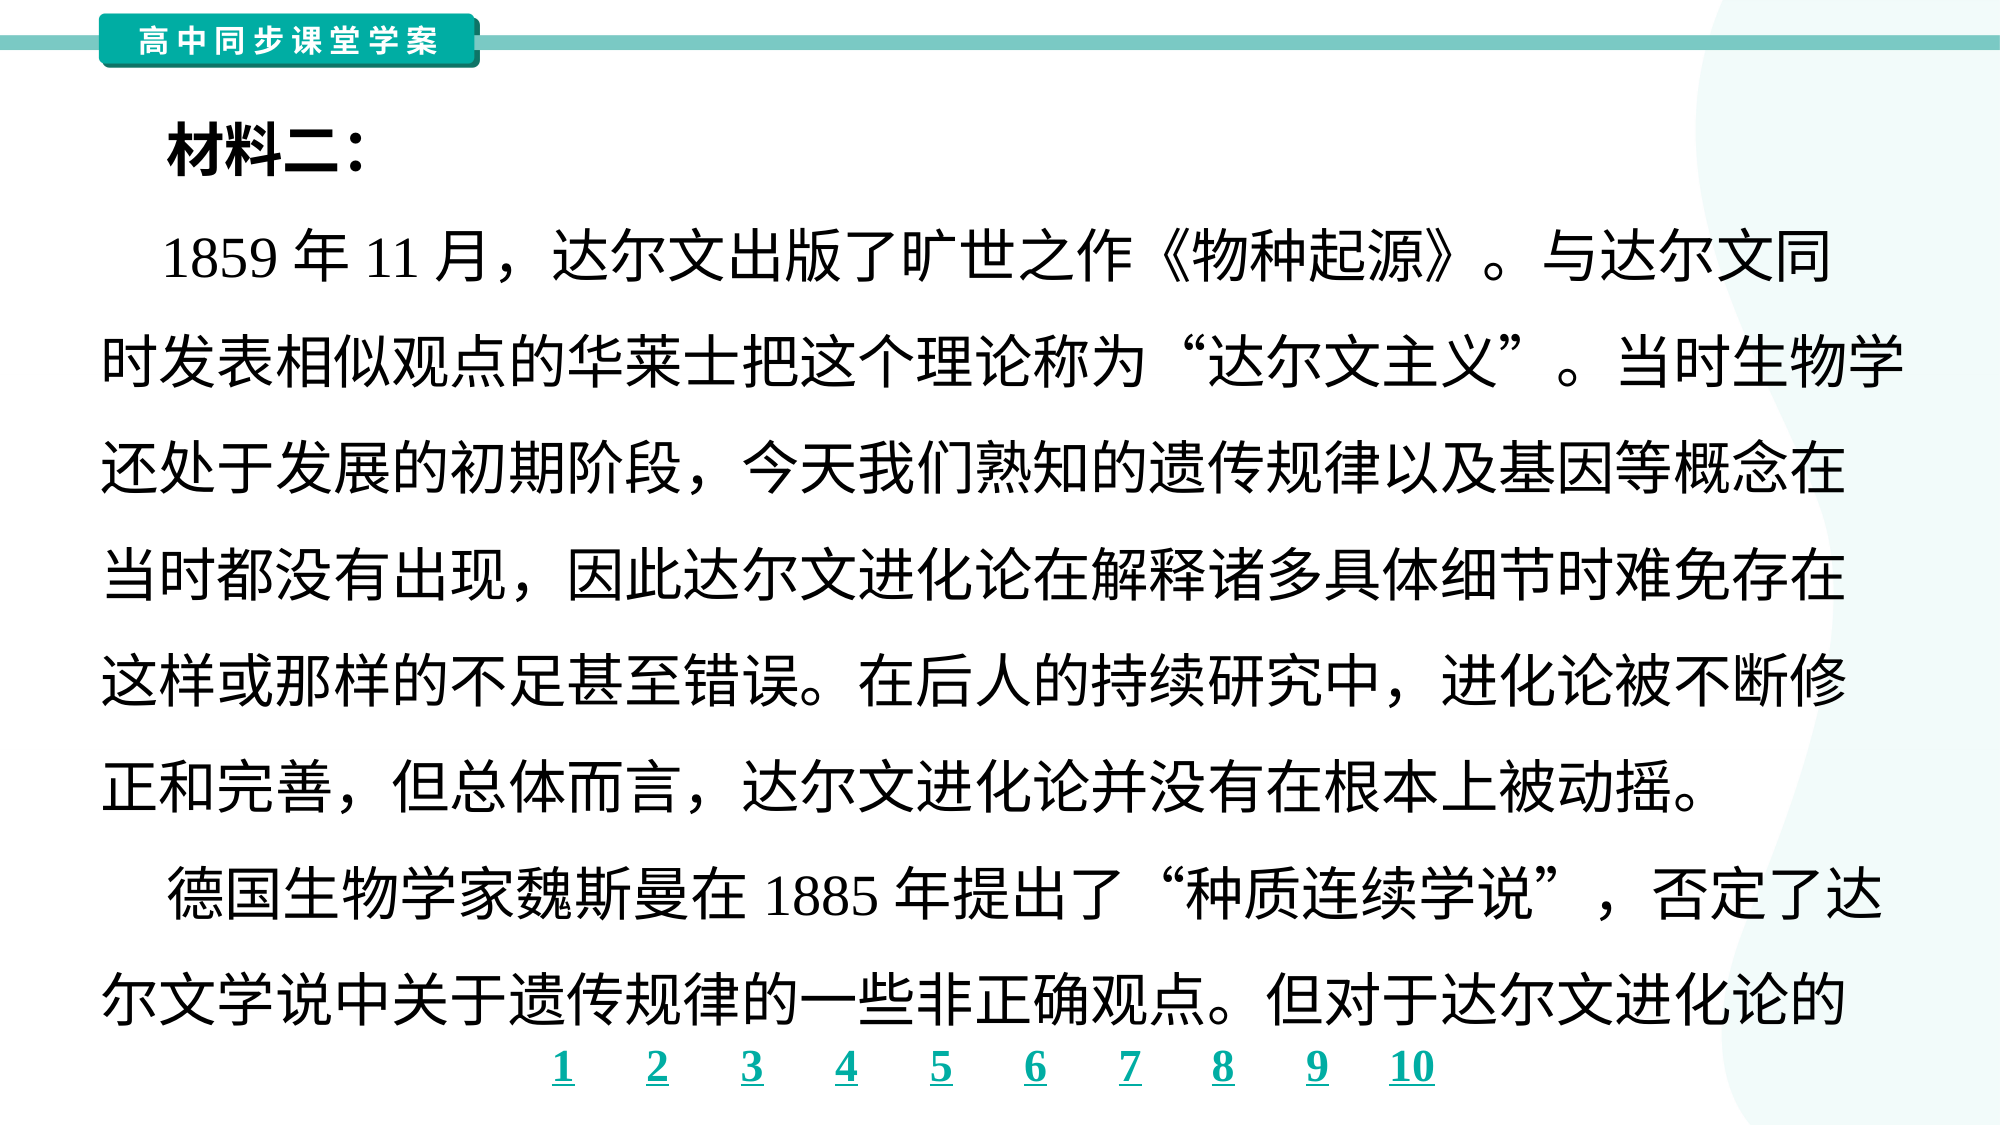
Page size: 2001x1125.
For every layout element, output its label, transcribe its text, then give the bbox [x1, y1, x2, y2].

picture [0, 0, 2000, 1125]
text_box 材料二： 1859年11月，达尔文出版了旷世之作《物种起源》。与达尔文同 时发表相似观点的华莱士把这个理论称为“达尔文主义”。当时生物学 还处于发展的初期阶段，今天我们熟知的遗传规律以及基因等概念在 当时都没有出现，因此达尔文进化论在解释诸多具体细节时难免存在 这样或那样的不足甚至错误。在后人的持续研究中，进化论被不断修 正和完善，但总体而言，达尔文进化论并没有在根本上被动摇。 德国生物学家魏斯曼在1885年提出了“种质连续学说”，否定了达 尔文学说中关于遗传规律的一些非正确观点。但对于达尔文进化论的 [100, 76, 1899, 1033]
